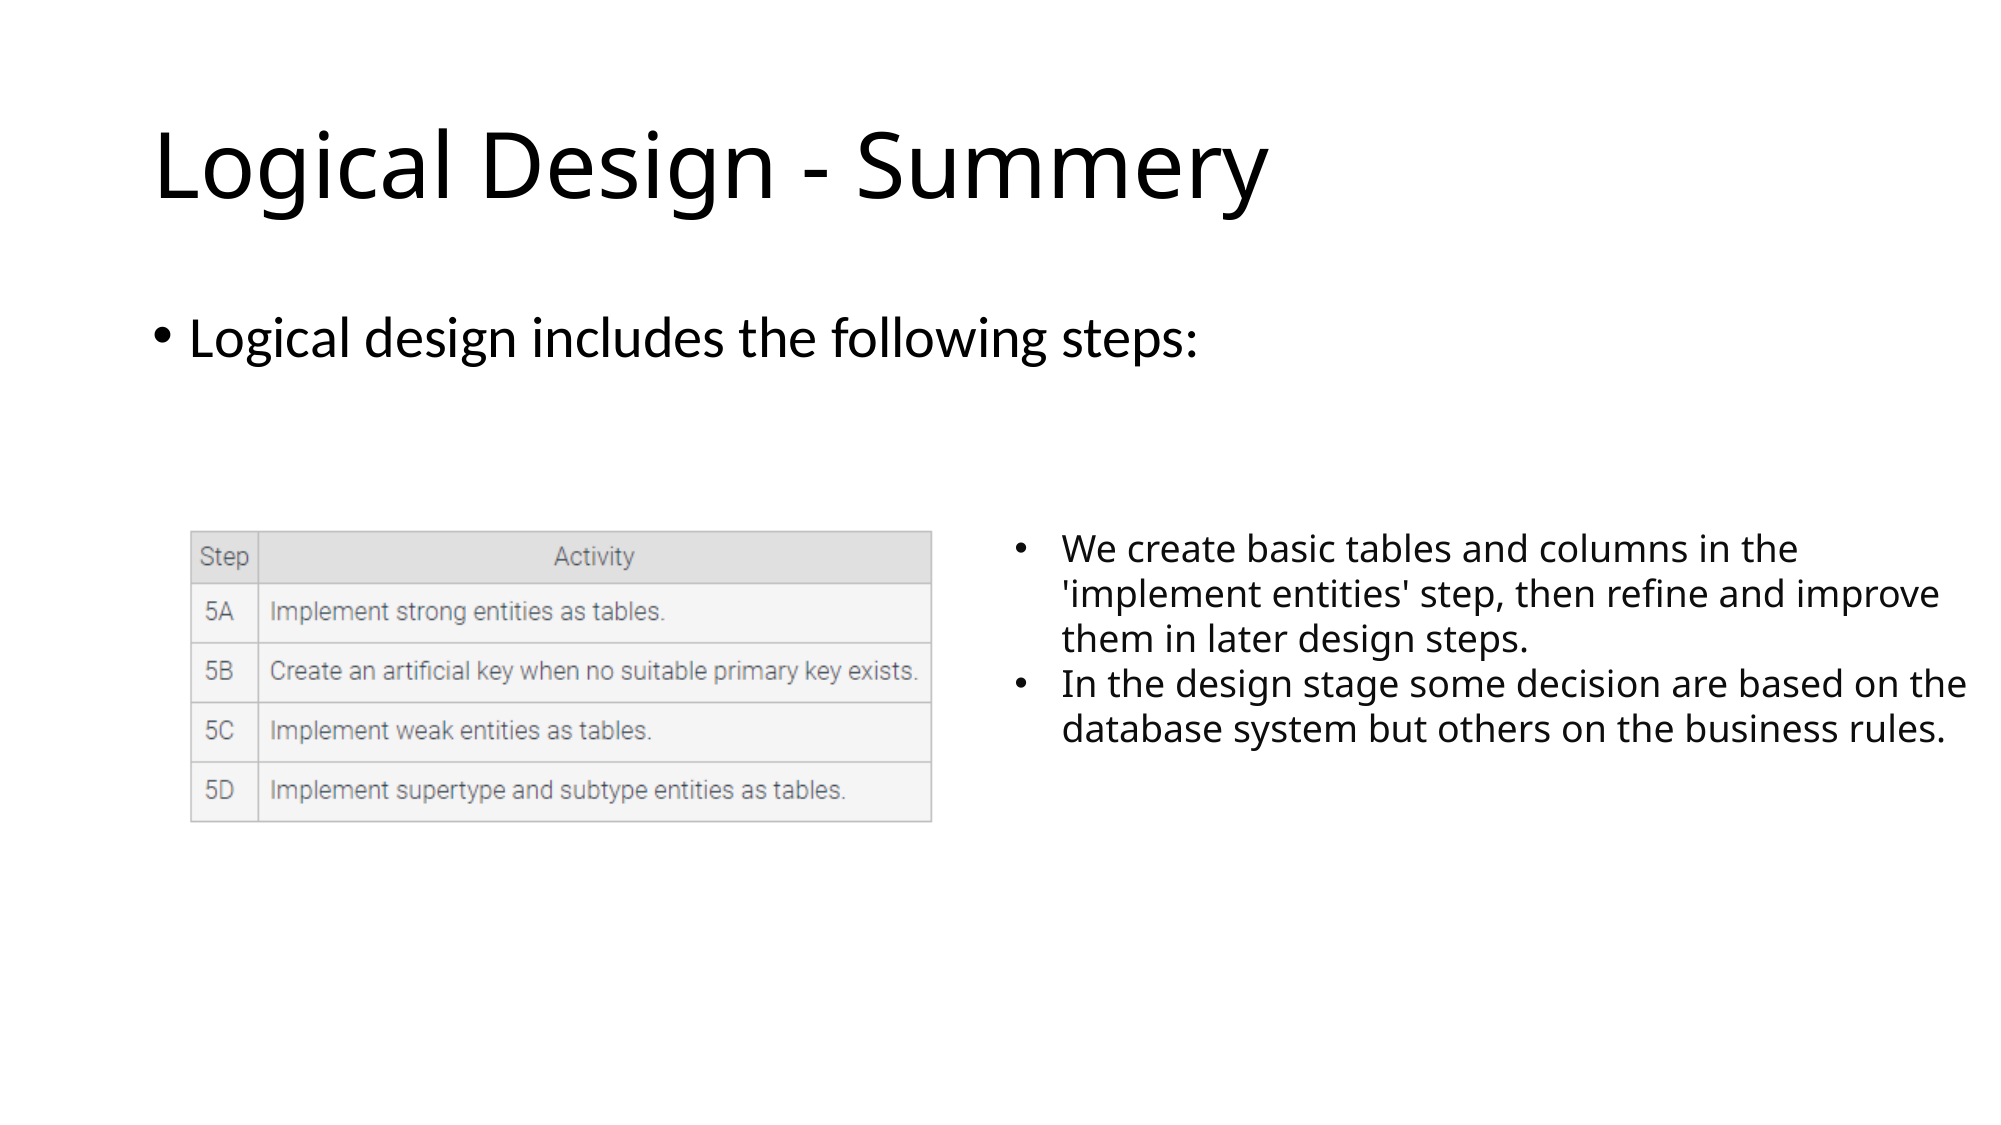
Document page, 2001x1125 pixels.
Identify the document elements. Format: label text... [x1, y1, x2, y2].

text_box We create basic tables and columns in the 'implement entities' step, then refine and improve them in later design steps. In the design stage some decision are based on the database system but others on the business rules. [999, 517, 2000, 758]
title Logical Design - Summery [137, 59, 1863, 278]
picture [178, 517, 959, 843]
list Logical design includes the following steps: [137, 299, 1863, 1014]
